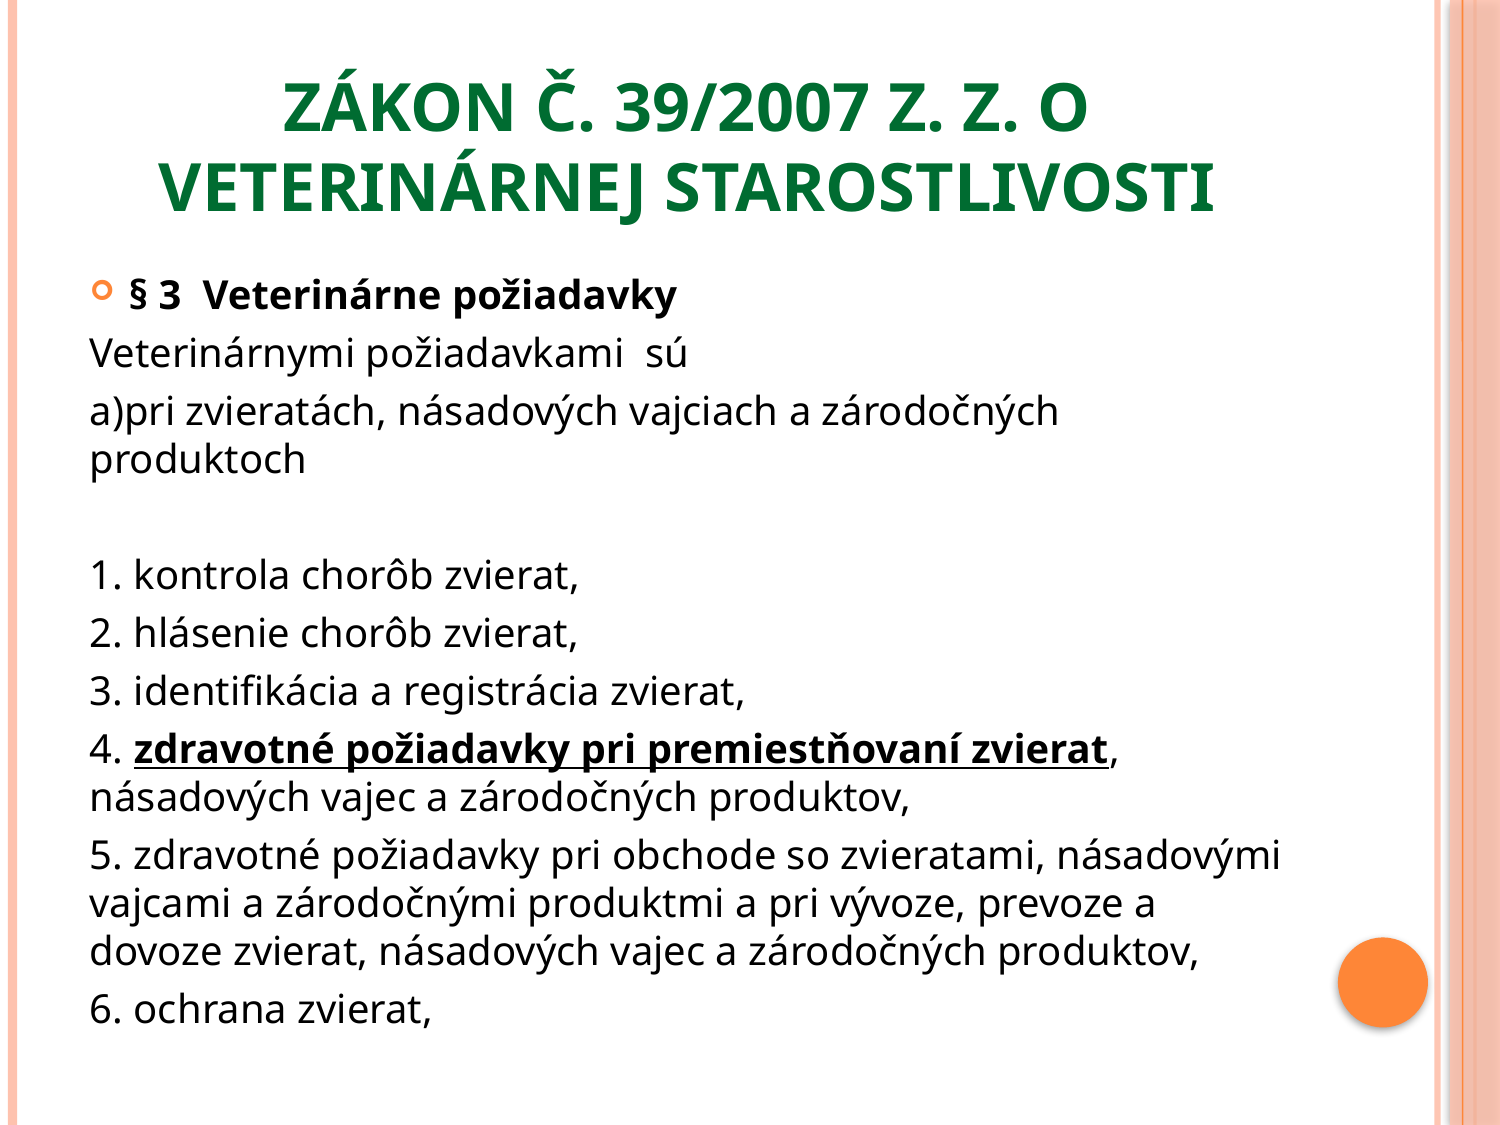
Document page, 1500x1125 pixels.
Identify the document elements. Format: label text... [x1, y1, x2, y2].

list § 3 Veterinárne požiadavky Veterinárnymi požiadavkami sú a)pri zvieratách, násadových vajciach a zárodočných produktoch 1. kontrola chorôb zvierat, 2. hlásenie chorôb zvierat, 3. identifikácia a registrácia zvierat, 4. zdravotné požiadavky pri premiestňovaní zvierat, násadových vajec a zárodočných produktov, 5. zdravotné požiadavky pri obchode so zvieratami, násadovými vajcami a zárodočnými produktmi a pri vývoze, prevoze a dovoze zvierat, násadových vajec a zárodočných produktov, 6. ochrana zvierat, [75, 262, 1300, 1062]
title Zákon č. 39/2007 Z. z. o veterinárnej starostlivosti [75, 45, 1300, 233]
